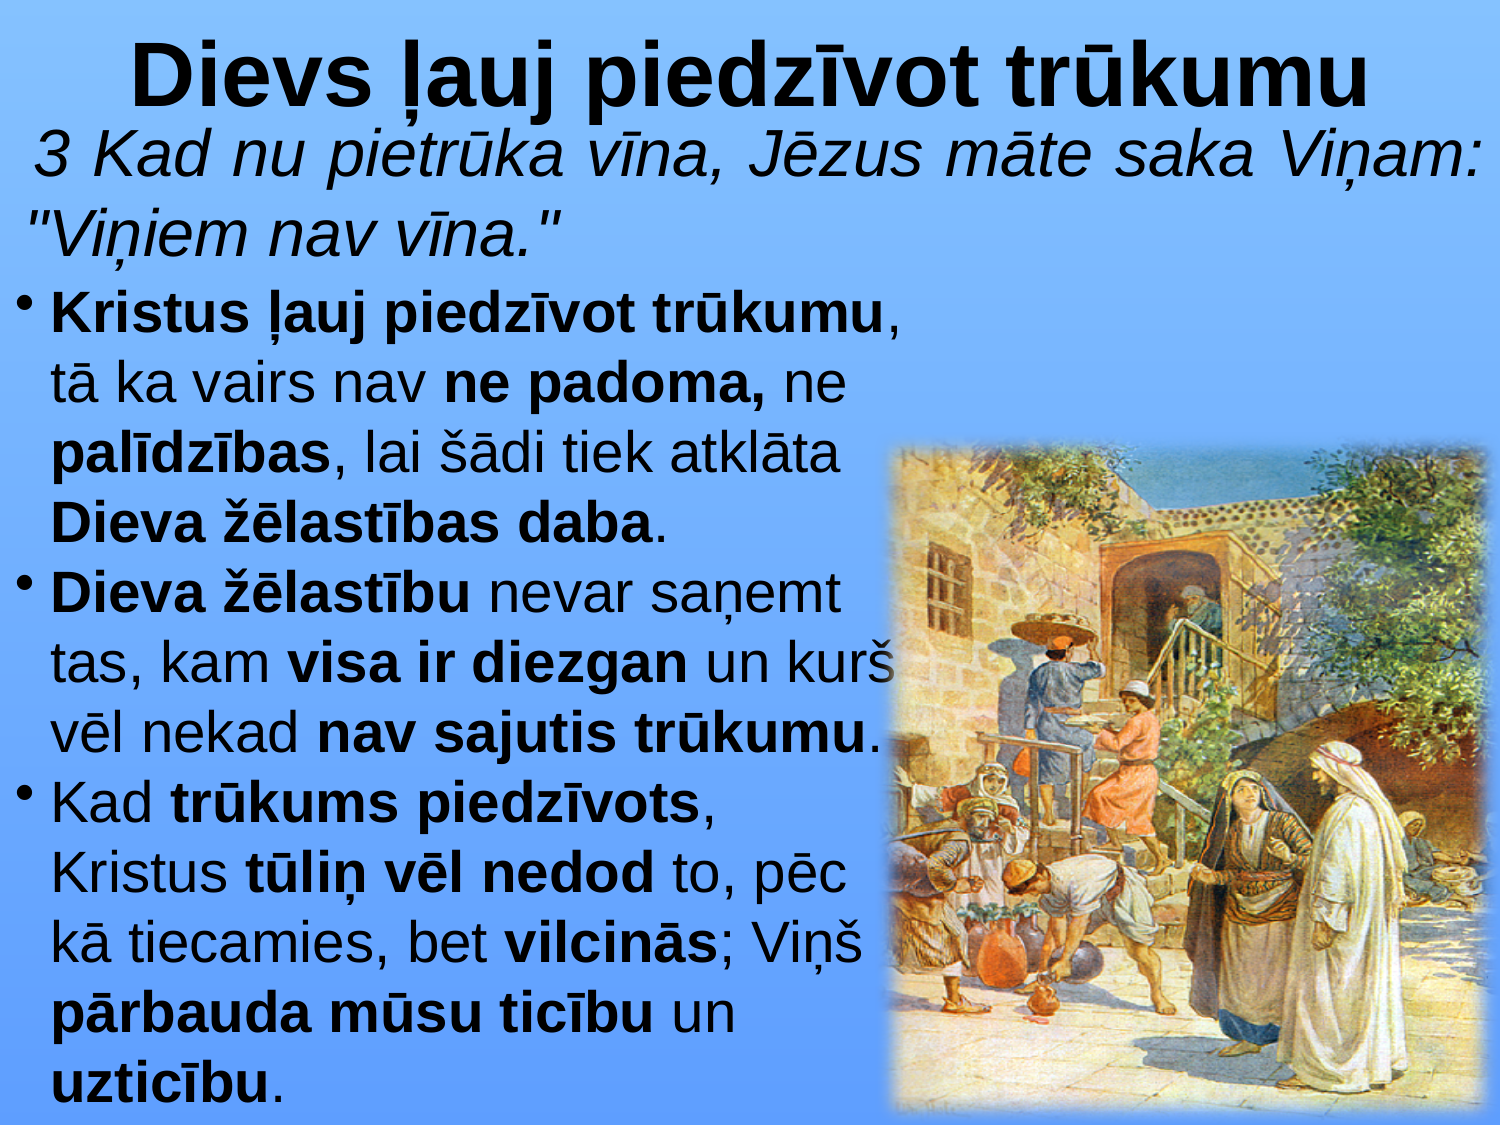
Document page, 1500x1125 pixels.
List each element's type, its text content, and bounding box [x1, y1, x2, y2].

list 3 Kad nu pietrūka vīna, Jēzus māte saka Viņam: "Viņiem nav vīna." [0, 101, 1500, 431]
picture [874, 432, 1500, 1125]
text_box Kristus ļauj piedzīvot trūkumu, tā ka vairs nav ne padoma, ne palīdzības, lai šādi tiek atklāta Dieva žēlastības daba. Dieva žēlastību nevar saņemt tas, kam visa ir diezgan un kurš vēl nekad nav sajutis trūkumu. Kad trūkums piedzīvots, Kristus tūliņ vēl nedod to, pēc kā tiecamies, bet vilcinās; Viņš pārbauda mūsu ticību un uzticību. [0, 267, 928, 1122]
title Dievs ļauj piedzīvot trūkumu [76, 0, 1428, 140]
